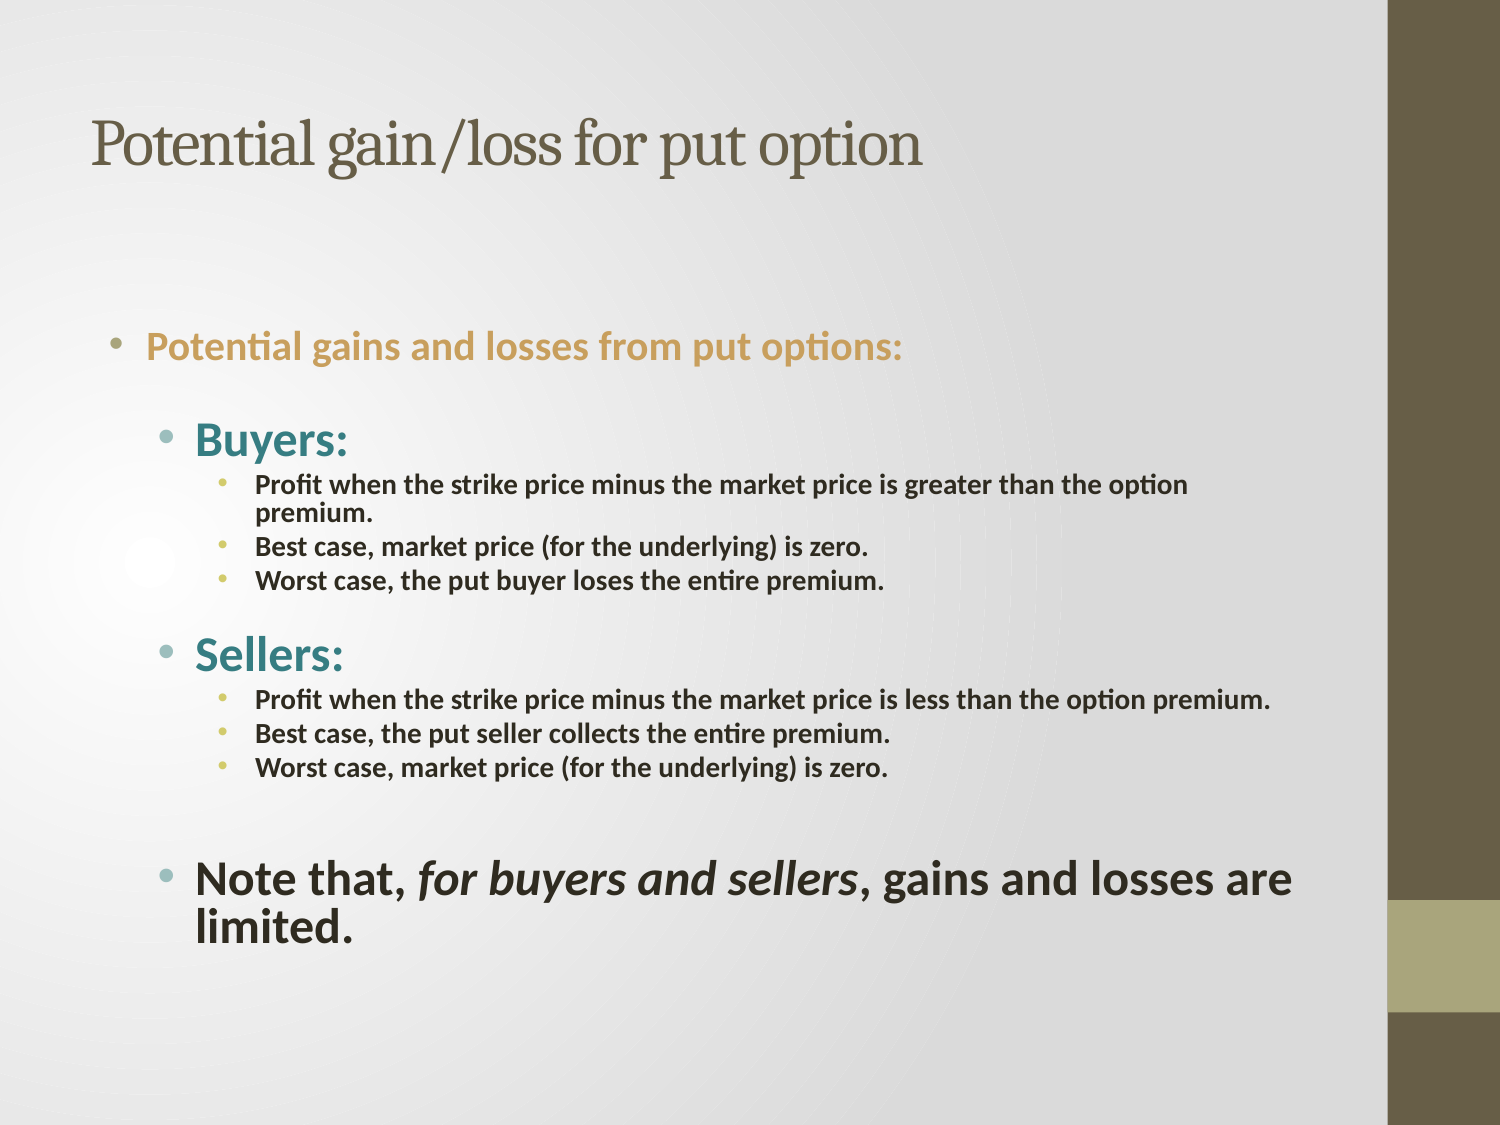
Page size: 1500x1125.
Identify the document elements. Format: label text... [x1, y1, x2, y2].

title Potential gain/loss for put option [75, 45, 1325, 233]
list Potential gains and losses from put options: Buyers: Profit when the strike price minus the market price is greater than the option premium. Best case, market price (for the underlying) is zero. Worst case, the put buyer loses the entire premium. Sellers: Profit when the strike price minus the market price is less than the option premium. Best case, the put seller collects the entire premium. Worst case, market price (for the underlying) is zero. Note that, for buyers and sellers, gains and losses are limited. [75, 262, 1325, 1050]
